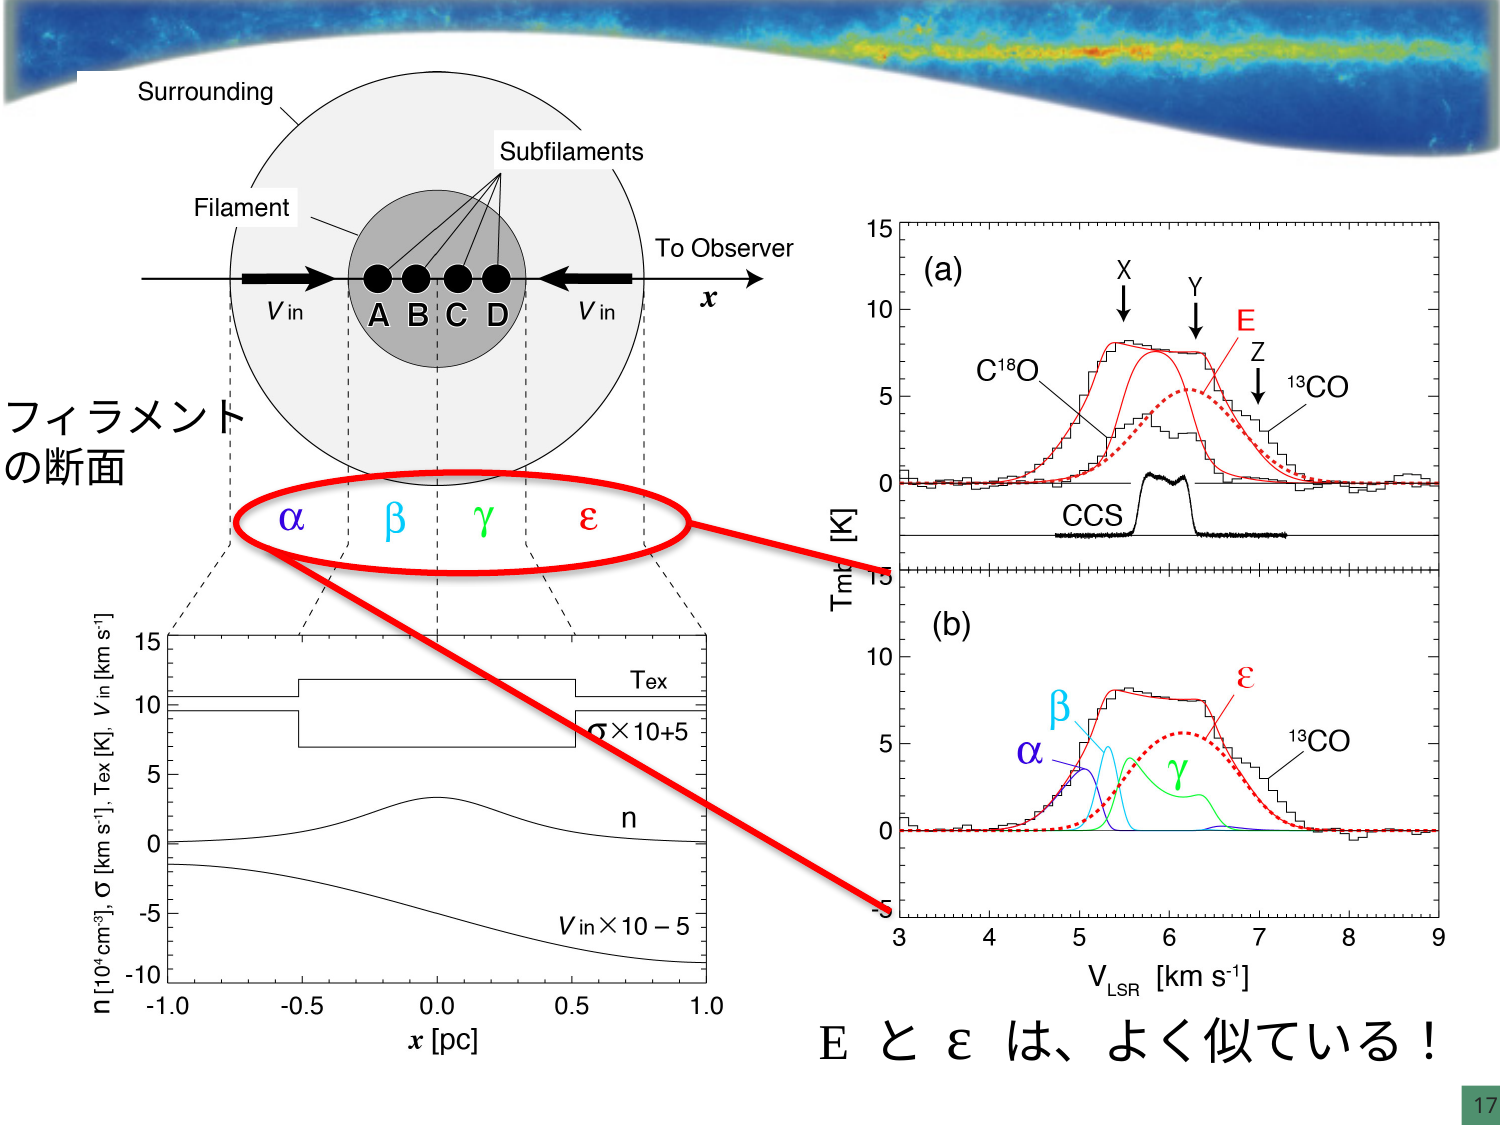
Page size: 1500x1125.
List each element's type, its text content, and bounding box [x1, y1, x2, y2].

picture [2, 0, 1500, 1125]
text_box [266, 547, 891, 912]
text_box Ε と ε は、よく似ている！ [803, 989, 1469, 1080]
slide_number 17 [1194, 1083, 1500, 1125]
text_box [688, 522, 891, 547]
text_box フィラメント の断面 [0, 383, 72, 498]
